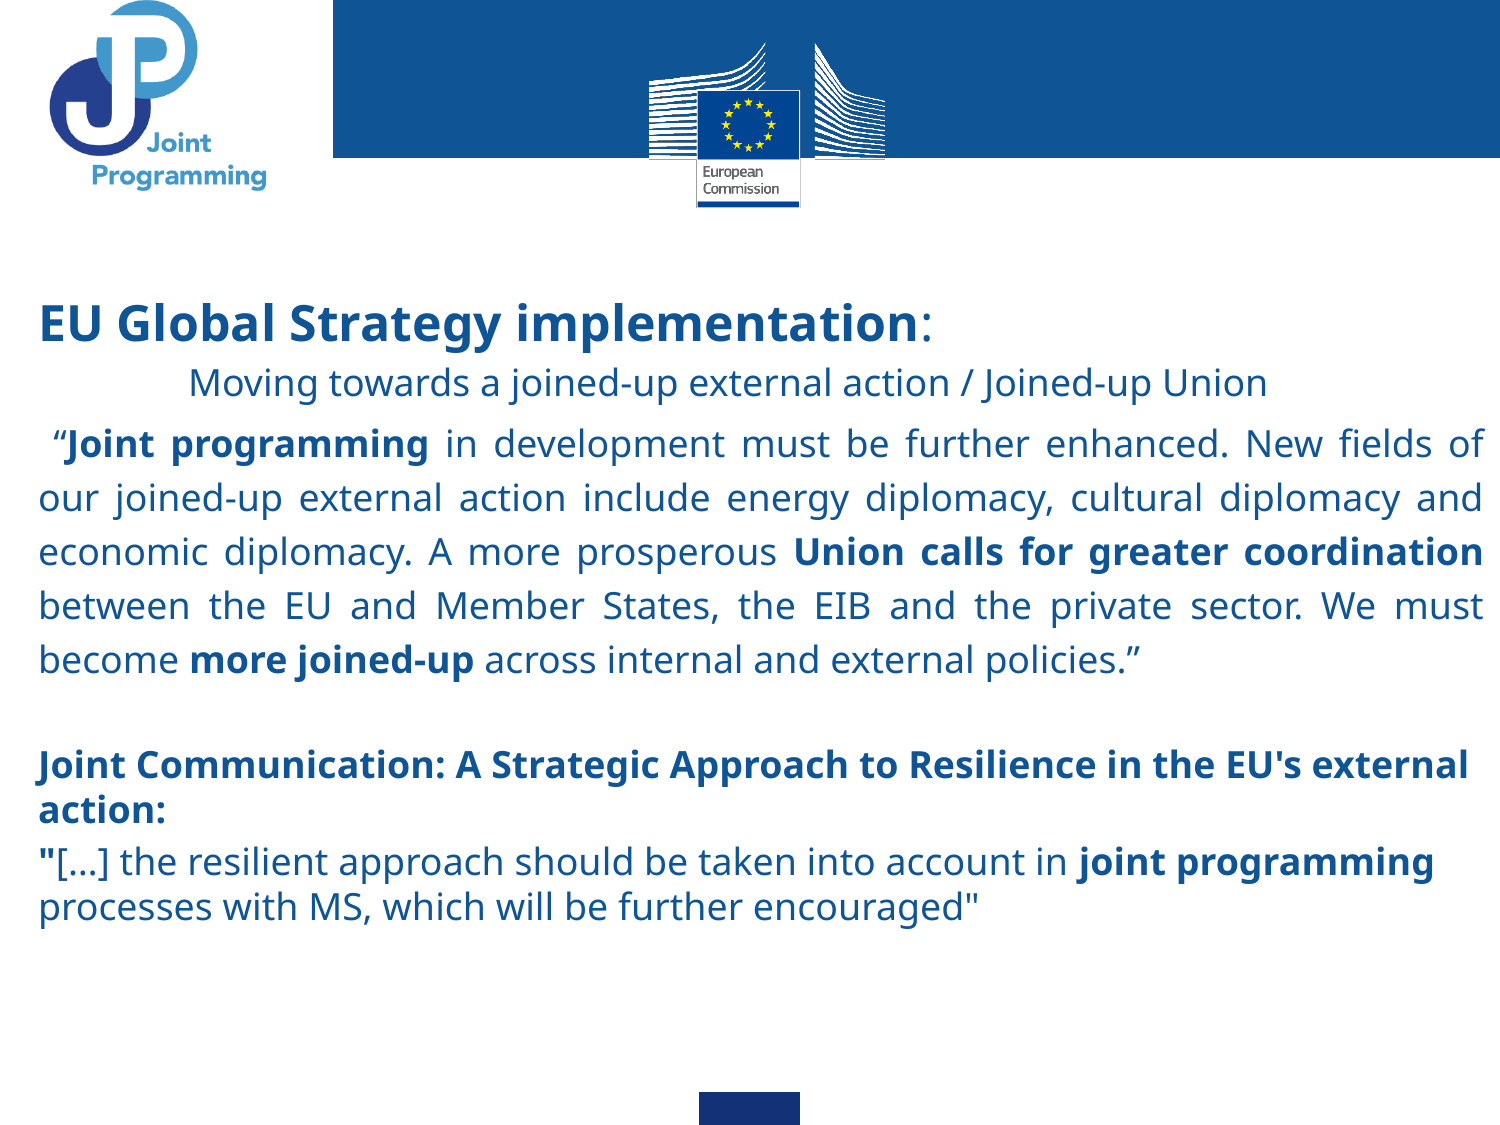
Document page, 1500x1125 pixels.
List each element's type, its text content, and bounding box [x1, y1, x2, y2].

list EU Global Strategy implementation: Moving towards a joined-up external action / Joined-up Union “Joint programming in development must be further enhanced. New fields of our joined-up external action include energy diplomacy, cultural diplomacy and economic diplomacy. A more prosperous Union calls for greater coordination between the EU and Member States, the EIB and the private sector. We must become more joined-up across internal and external policies.” Joint Communication: A Strategic Approach to Resilience in the EU's external action: "[…] the resilient approach should be taken into account in joint programming processes with MS, which will be further encouraged" [23, 243, 1500, 1083]
picture [649, 42, 885, 208]
picture [0, 0, 333, 195]
